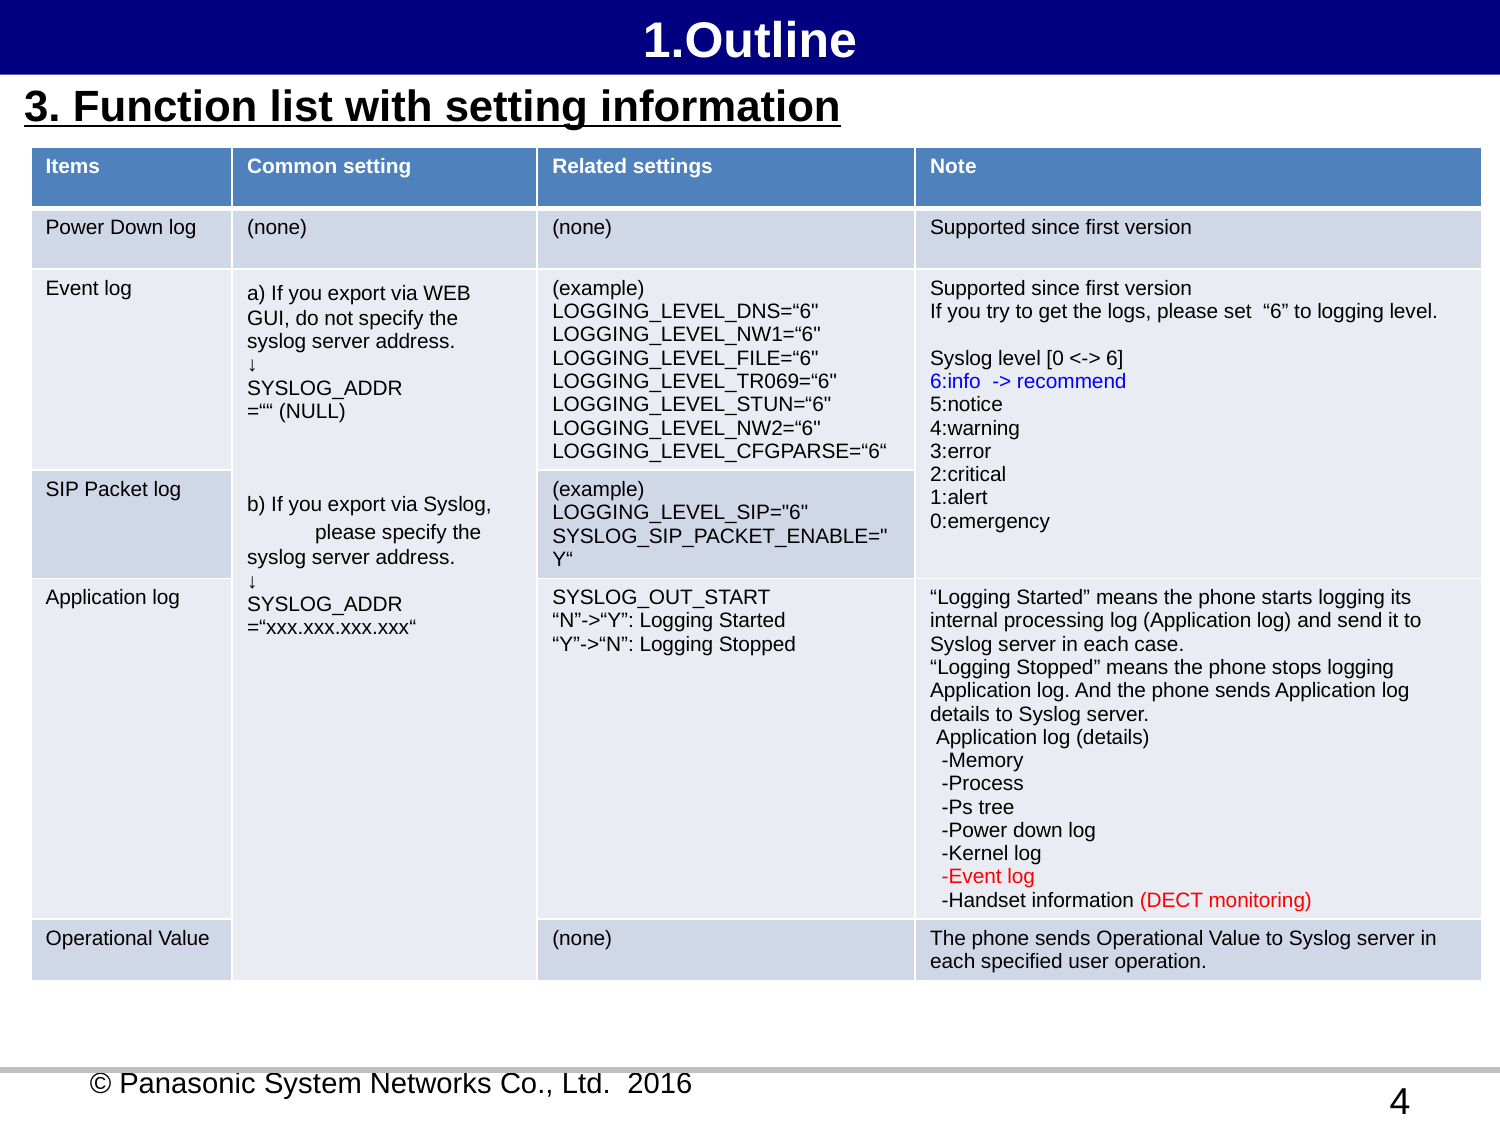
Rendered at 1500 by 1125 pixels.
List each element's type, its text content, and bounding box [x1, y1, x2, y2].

table_cell (none) [538, 920, 914, 980]
table_cell (none) [233, 211, 536, 268]
table_header Note [916, 148, 1481, 206]
table_cell (none) [538, 211, 914, 268]
table_cell Application log [32, 579, 231, 918]
table_cell Supported since first version If you try to get the logs, please set “6” to logging level. Syslog level [0 <-> 6] 6:info -> recommend 5:notice 4:warning 3:error 2:critical 1:alert 0:emergency [916, 270, 1481, 578]
table_cell (example) LOGGING_LEVEL_DNS=“6" LOGGING_LEVEL_NW1=“6" LOGGING_LEVEL_FILE=“6" LOGGING_LEVEL_TR069=“6" LOGGING_LEVEL_STUN=“6" LOGGING_LEVEL_NW2=“6" LOGGING_LEVEL_CFGPARSE=“6“ [538, 270, 914, 469]
text_box 3. Function list with setting information [9, 74, 1495, 135]
table_header Related settings [538, 148, 914, 206]
table_cell Power Down log [32, 211, 231, 268]
table_cell SIP Packet log [32, 471, 231, 578]
table_header Items [32, 148, 231, 206]
table_cell Supported since first version [916, 211, 1481, 268]
table_cell Operational Value [32, 920, 231, 980]
table_cell Event log [32, 270, 231, 469]
table_cell The phone sends Operational Value to Syslog server in each specified user operation. [916, 920, 1481, 980]
table_cell SYSLOG_OUT_START “N”->“Y”: Logging Started “Y”->“N”: Logging Stopped [538, 579, 914, 918]
text_box 1.Outline [0, 0, 1500, 75]
table_header Common setting [233, 148, 536, 206]
table_cell “Logging Started” means the phone starts logging its internal processing log (Application log) and send it to Syslog server in each case. “Logging Stopped” means the phone stops logging Application log. And the phone sends Application log details to Syslog server. Application log (details) -Memory -Process -Ps tree -Power down log -Kernel log -Event log -Handset information (DECT monitoring) [916, 579, 1481, 918]
table_cell a) If you export via WEB GUI, do not specify the syslog server address. ↓ SYSLOG_ADDR =““ (NULL) b) If you export via Syslog, please specify the syslog server address. ↓ SYSLOG_ADDR =“xxx.xxx.xxx.xxx“ [233, 270, 536, 980]
slide_number 4 [1074, 1069, 1425, 1125]
table_cell (example) LOGGING_LEVEL_SIP="6" SYSLOG_SIP_PACKET_ENABLE="Y“ [538, 471, 914, 578]
